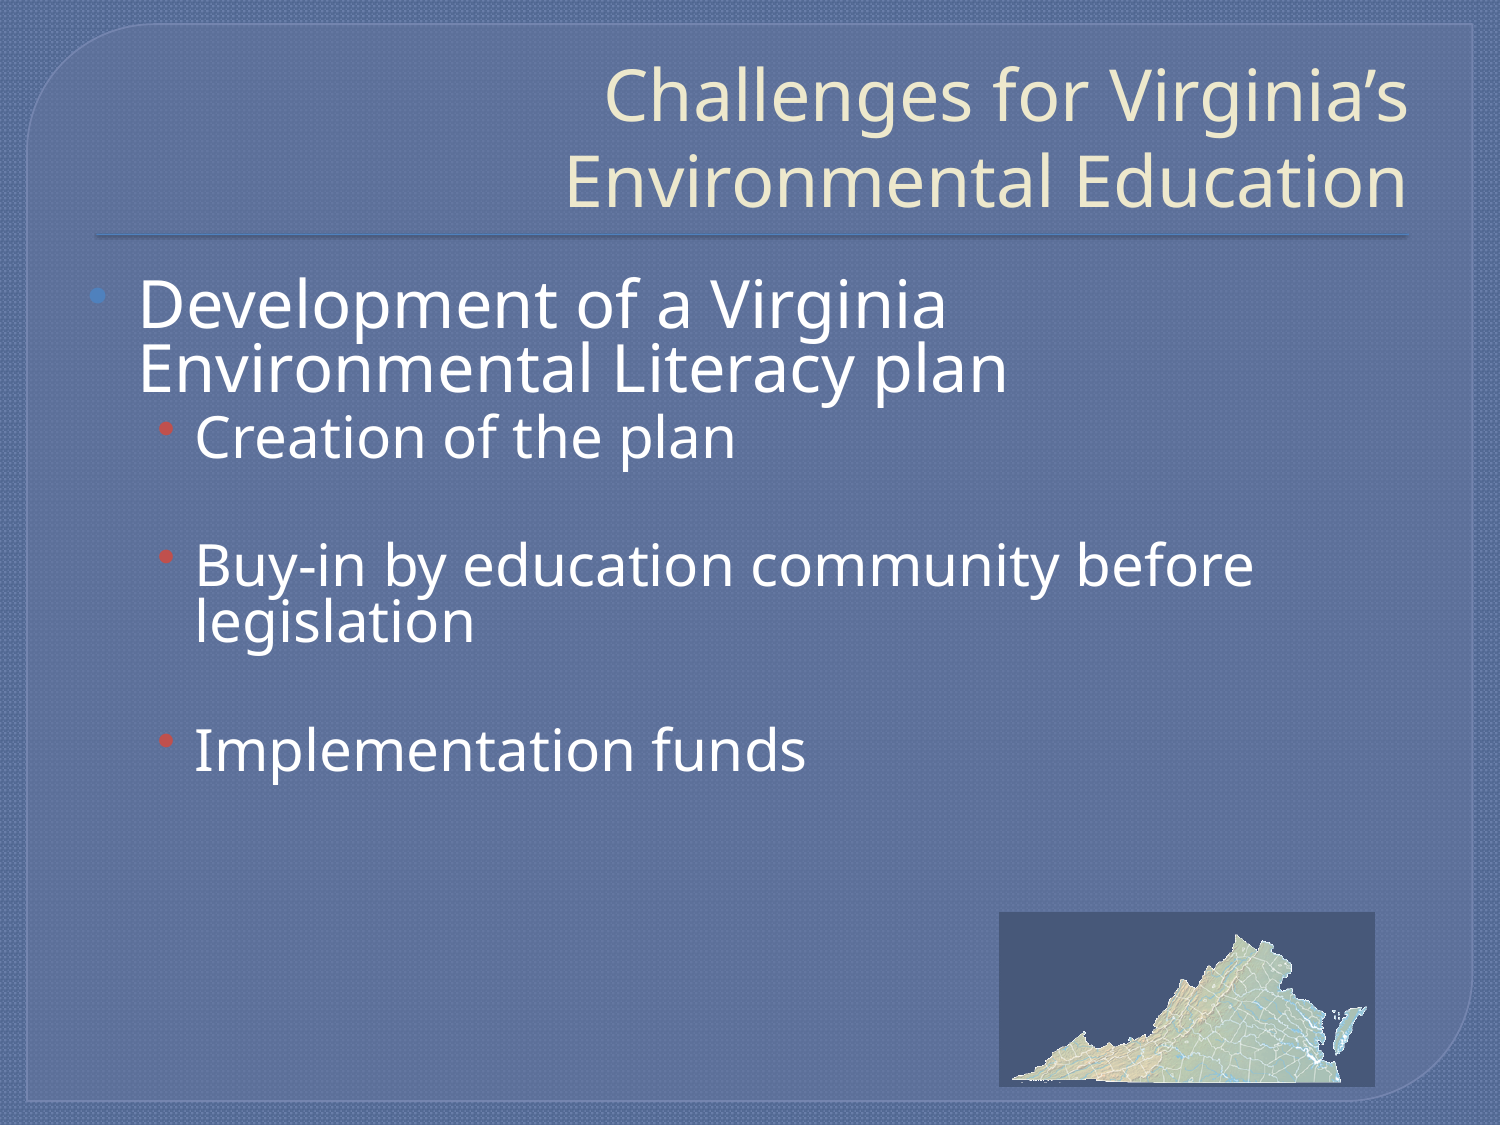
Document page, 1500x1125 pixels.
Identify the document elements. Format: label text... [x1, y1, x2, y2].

list Development of a Virginia Environmental Literacy plan Creation of the plan Buy-in by education community before legislation Implementation funds [75, 270, 1425, 1013]
title Challenges for Virginia’s Environmental Education [75, 41, 1425, 230]
picture [999, 1013, 1375, 1087]
